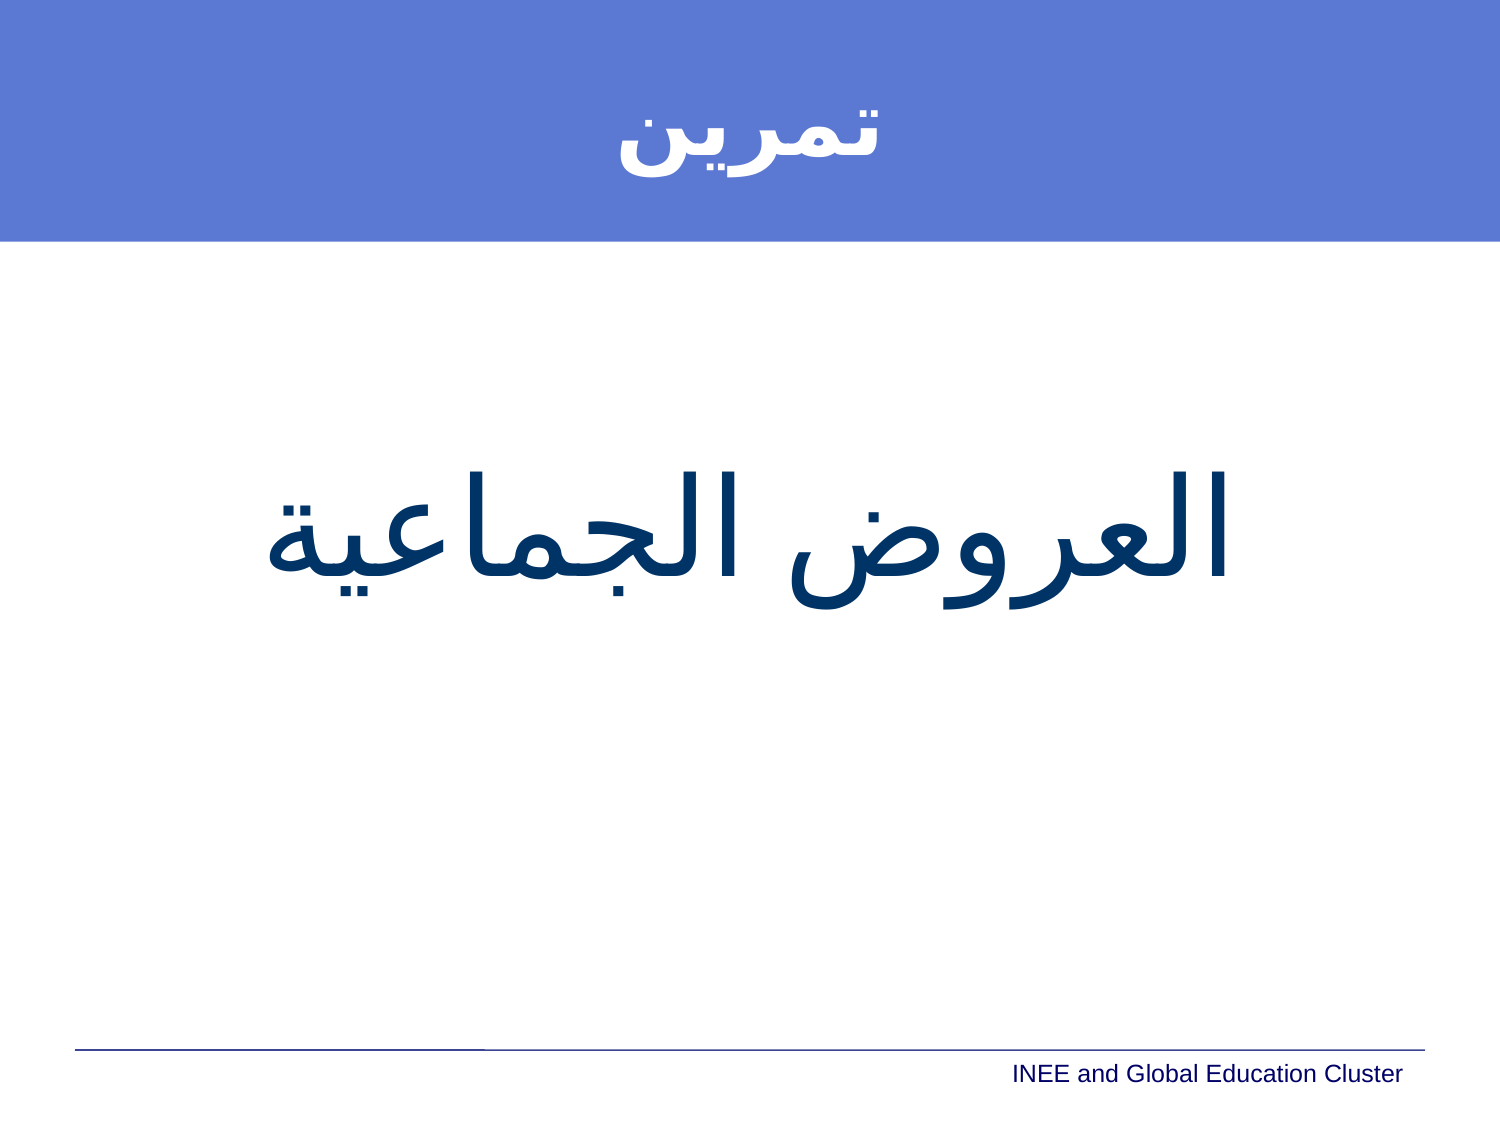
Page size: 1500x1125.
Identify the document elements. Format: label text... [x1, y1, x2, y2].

list العروض الجماعية [74, 431, 1426, 1006]
footer INEE and Global Education Cluster [75, 1049, 1427, 1103]
title تمرين [74, 24, 1426, 213]
